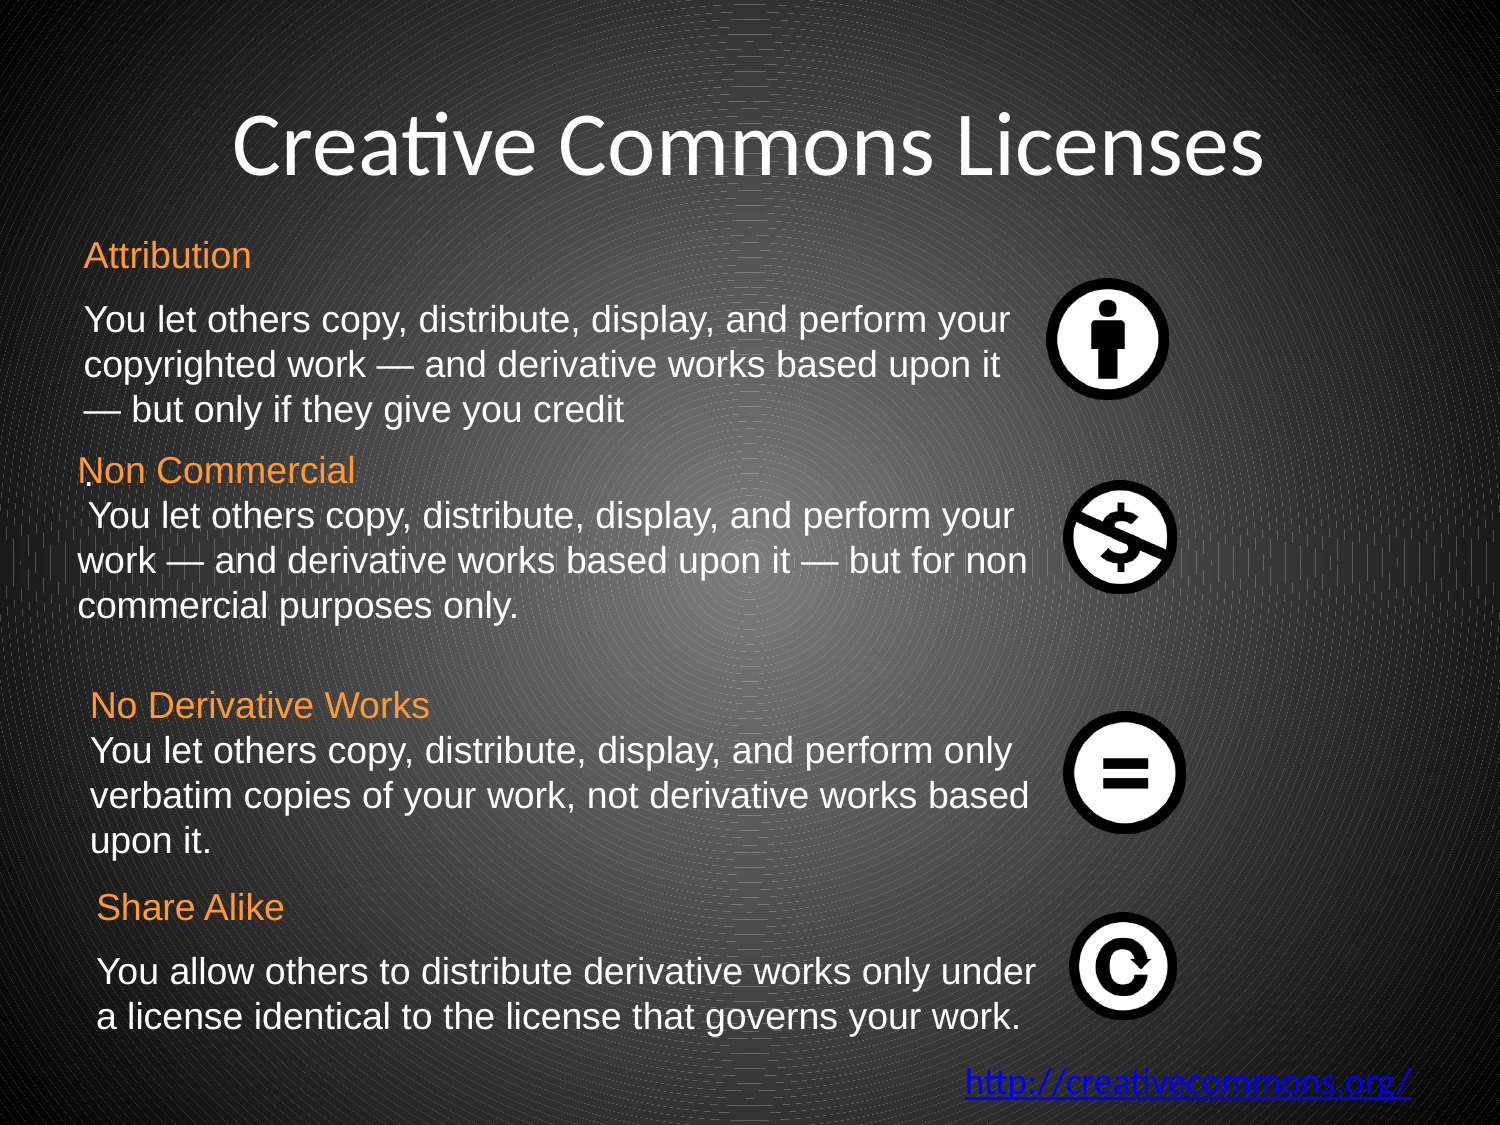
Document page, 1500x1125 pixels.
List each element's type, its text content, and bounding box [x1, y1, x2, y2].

picture [1069, 912, 1177, 1020]
picture [1062, 710, 1186, 834]
text_box http://creativecommons.org/ [949, 1049, 1463, 1110]
picture [1062, 480, 1177, 594]
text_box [62, 223, 1101, 1050]
title Creative Commons Licenses [75, 45, 1425, 233]
picture [1046, 277, 1169, 401]
